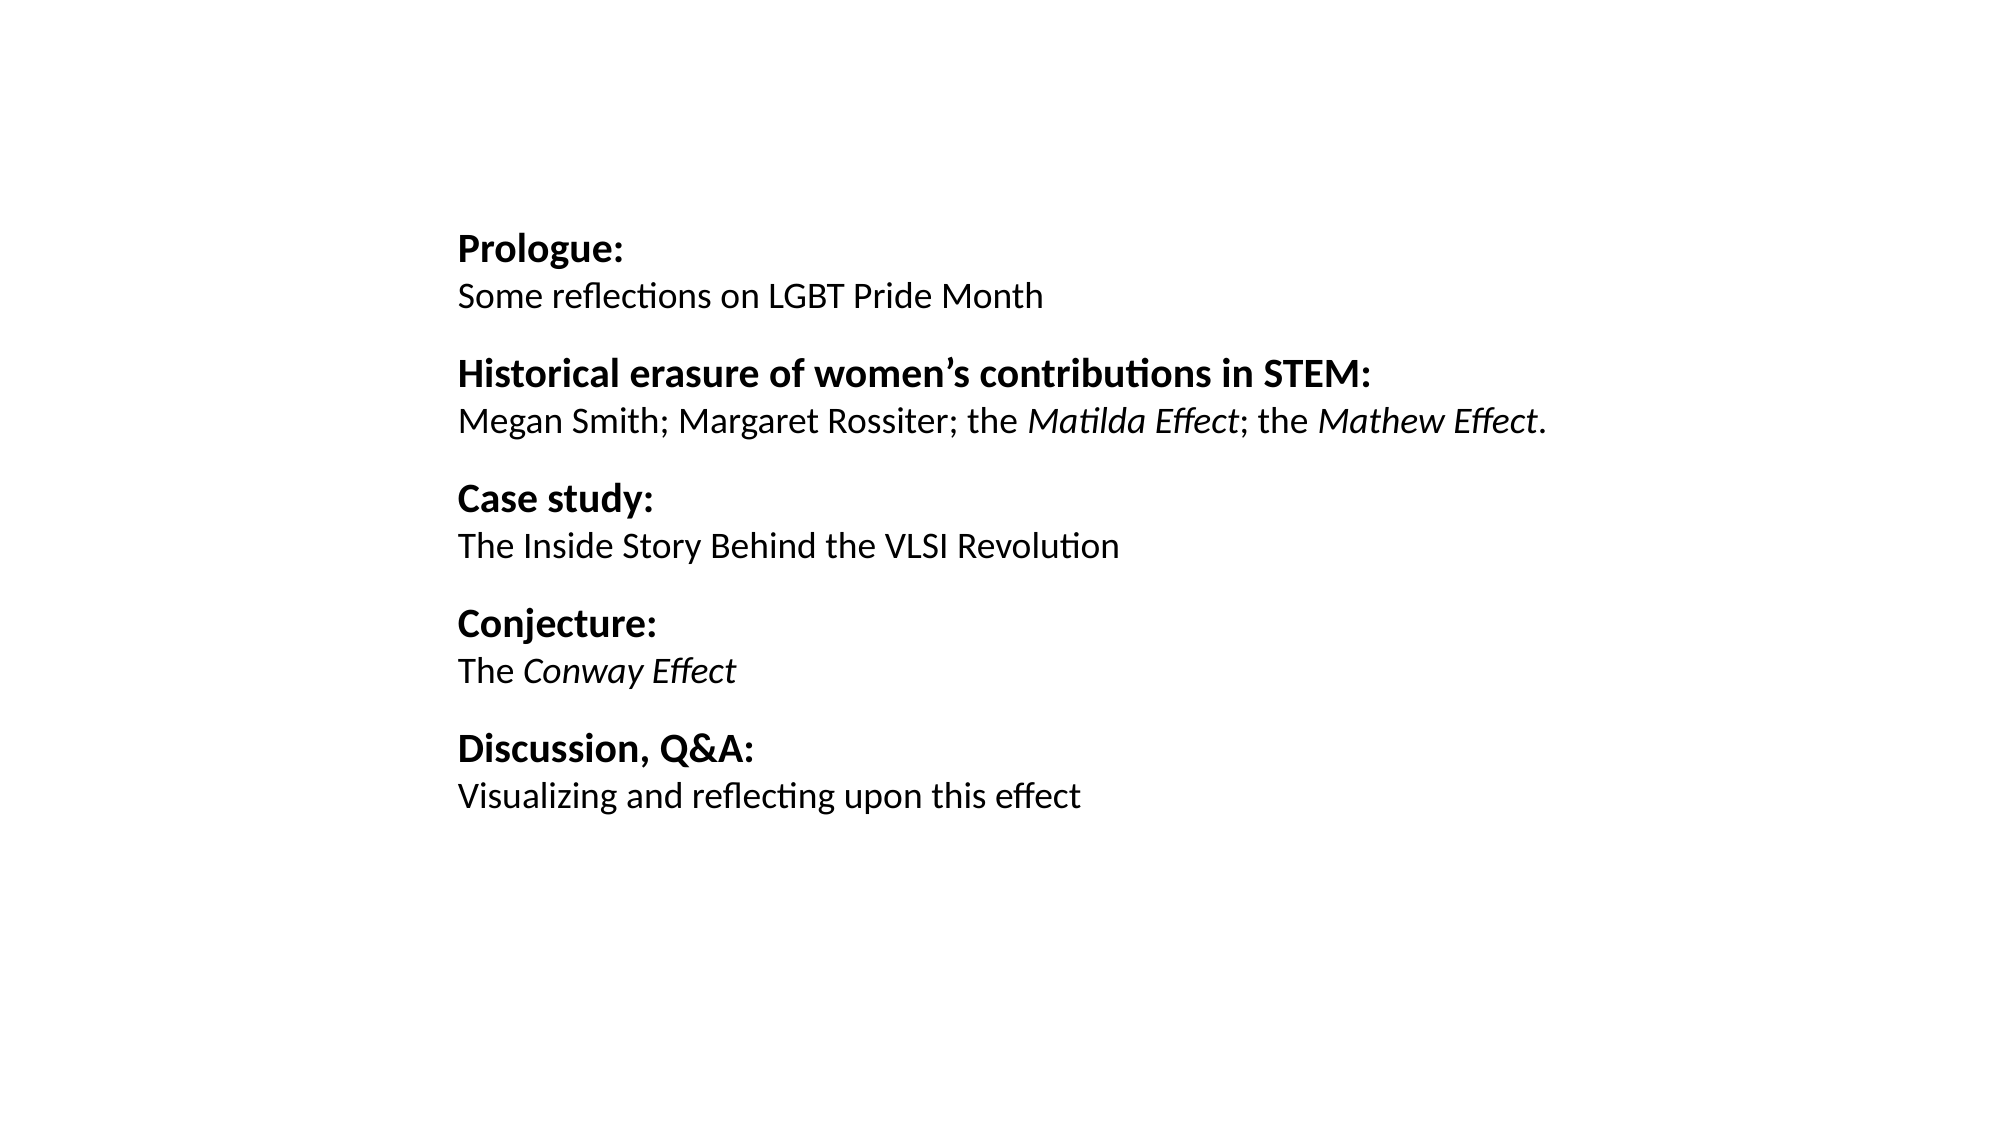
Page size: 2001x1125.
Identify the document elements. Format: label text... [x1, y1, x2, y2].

text_box Prologue: Some reflections on LGBT Pride Month Historical erasure of women’s contributions in STEM: Megan Smith; Margaret Rossiter; the Matilda Effect; the Mathew Effect. Case study: The Inside Story Behind the VLSI Revolution Conjecture: The Conway Effect Discussion, Q&A: Visualizing and reflecting upon this effect [443, 213, 1699, 824]
